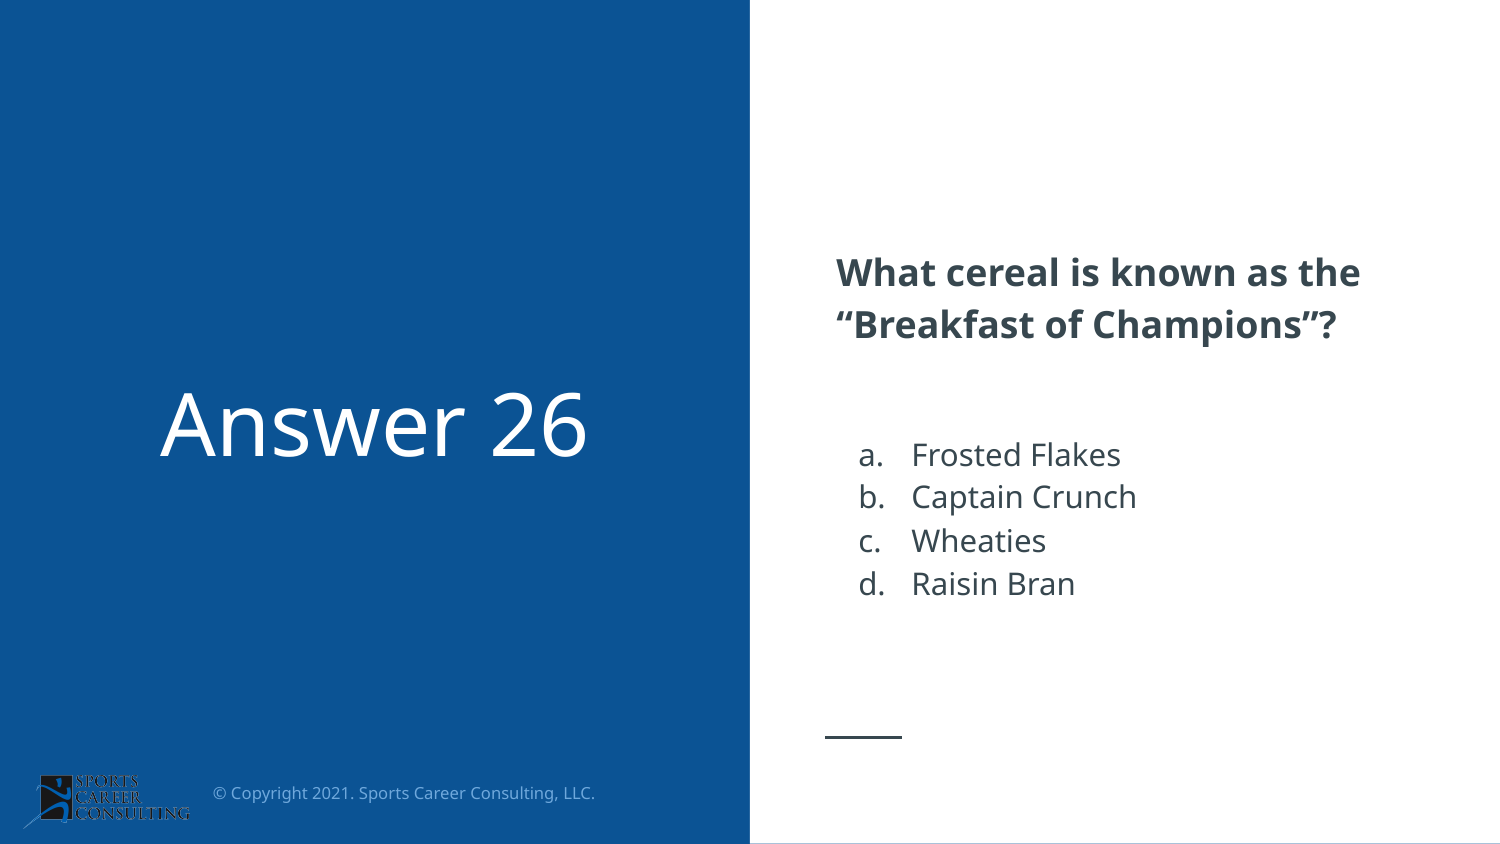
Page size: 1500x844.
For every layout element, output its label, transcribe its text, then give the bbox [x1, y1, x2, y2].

title Answer 26 [43, 298, 708, 546]
list What cereal is known as the “Breakfast of Champions”? Frosted Flakes Captain Crunch Wheaties Raisin Bran [821, 118, 1486, 725]
picture [22, 774, 190, 829]
text_box © Copyright 2021. Sports Career Consulting, LLC. [197, 767, 750, 838]
